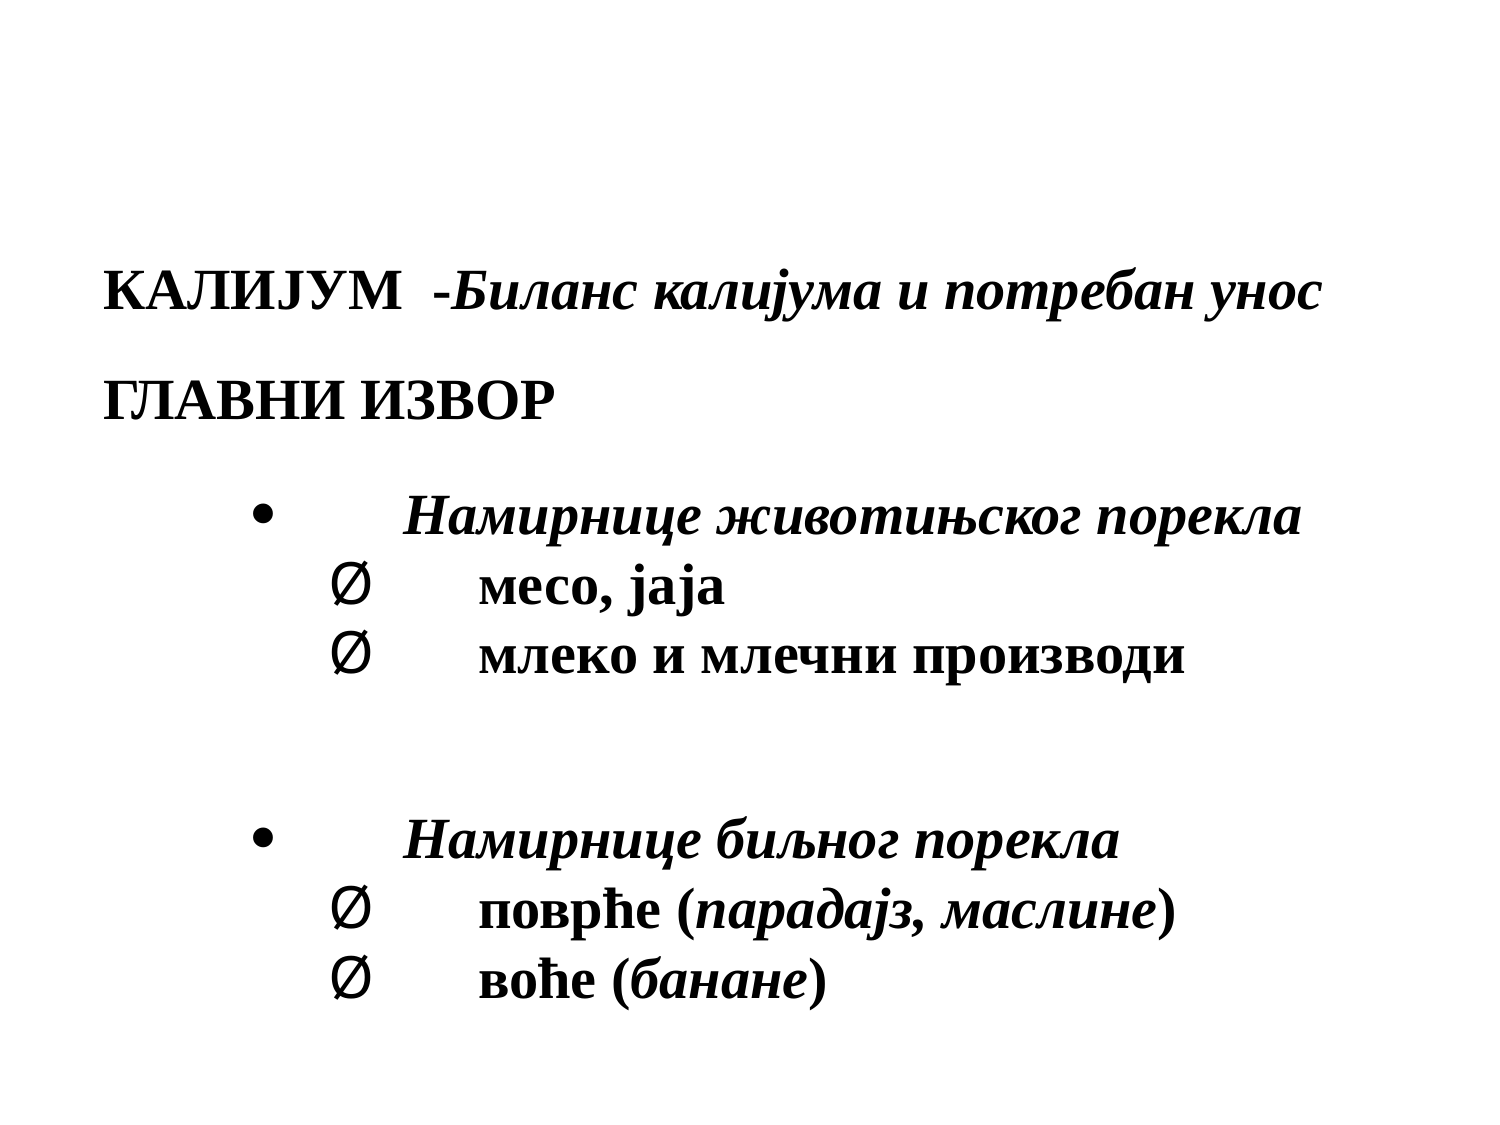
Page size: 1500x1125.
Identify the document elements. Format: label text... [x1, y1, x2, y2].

text_box КАЛИЈУМ -Биланс калијума и потребан унос ГЛАВНИ ИЗВОР · Намирнице животињског порекла Ø месо, јаја Ø млеко и млечни производи · Намирнице биљног порекла Ø поврће (парадајз, маслине) Ø воће (банане) [88, 243, 1414, 1018]
